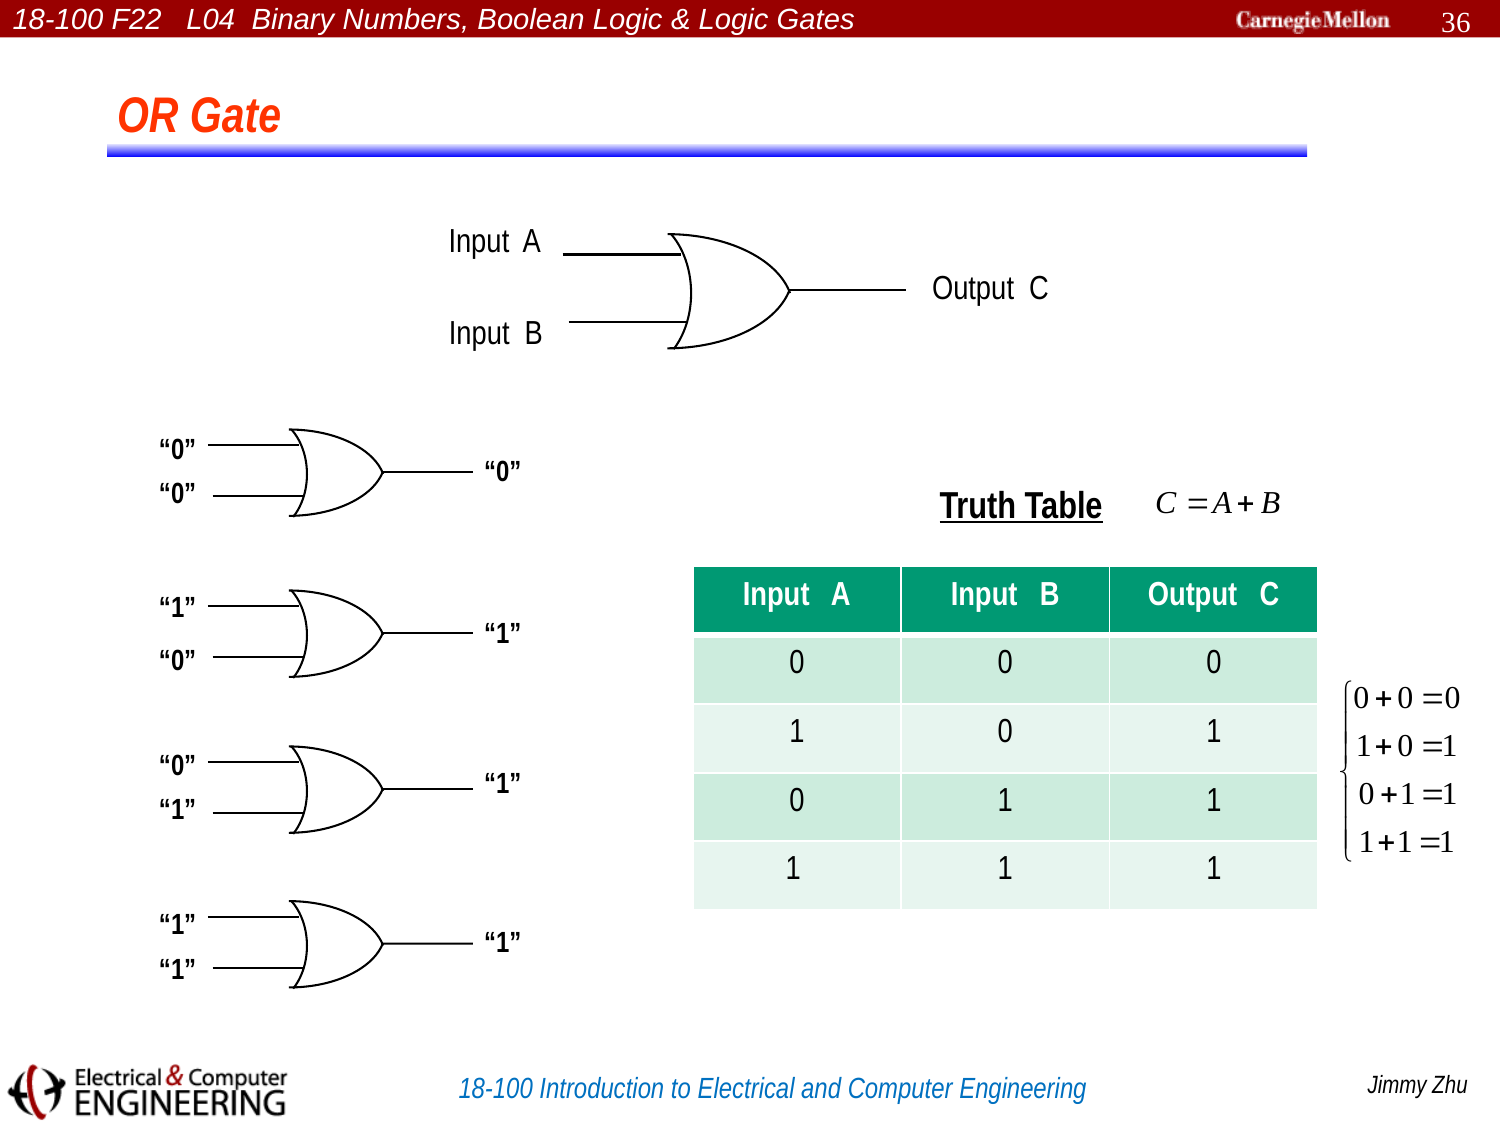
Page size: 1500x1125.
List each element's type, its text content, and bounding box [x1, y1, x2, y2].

picture [0, 1058, 298, 1125]
table_header Output C [1110, 567, 1317, 632]
text_box “1” [478, 606, 537, 657]
text_box Output C [917, 258, 1064, 314]
text_box Input B [434, 303, 536, 359]
table_cell 0 [902, 638, 1109, 703]
table_cell 1 [1110, 705, 1317, 772]
text_box “1” [144, 897, 187, 942]
table_header Input B [902, 567, 1109, 632]
text_box [107, 144, 1308, 157]
table_header Input A [694, 567, 900, 632]
table_cell 0 [1110, 638, 1317, 703]
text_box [192, 873, 474, 1015]
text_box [192, 563, 474, 704]
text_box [192, 402, 474, 543]
text_box “0” [144, 634, 187, 684]
table_cell 0 [694, 774, 900, 840]
text_box “1” [144, 942, 187, 993]
table_cell 1 [902, 842, 1109, 909]
text_box “1” [144, 580, 187, 631]
table_cell 0 [694, 638, 900, 703]
text_box “0” [144, 467, 187, 518]
table_cell 1 [902, 774, 1109, 840]
text_box Truth Table [924, 473, 1118, 534]
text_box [192, 719, 474, 860]
text_box “1” [478, 756, 537, 807]
text_box “1” [144, 783, 187, 834]
text_box OR Gate [102, 75, 308, 150]
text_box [1151, 484, 1287, 523]
text_box “0” [144, 422, 187, 467]
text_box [1332, 675, 1467, 868]
table_cell 1 [1110, 842, 1317, 909]
text_box Input A [433, 211, 536, 266]
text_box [541, 198, 907, 385]
slide_number 36 [1217, 0, 1494, 34]
table_cell 1 [694, 705, 900, 772]
table_cell 1 [694, 842, 900, 909]
table_cell 1 [1110, 774, 1317, 840]
text_box “0” [144, 738, 187, 783]
text_box “1” [478, 916, 537, 966]
table_cell 0 [902, 705, 1109, 772]
text_box “0” [478, 445, 537, 496]
